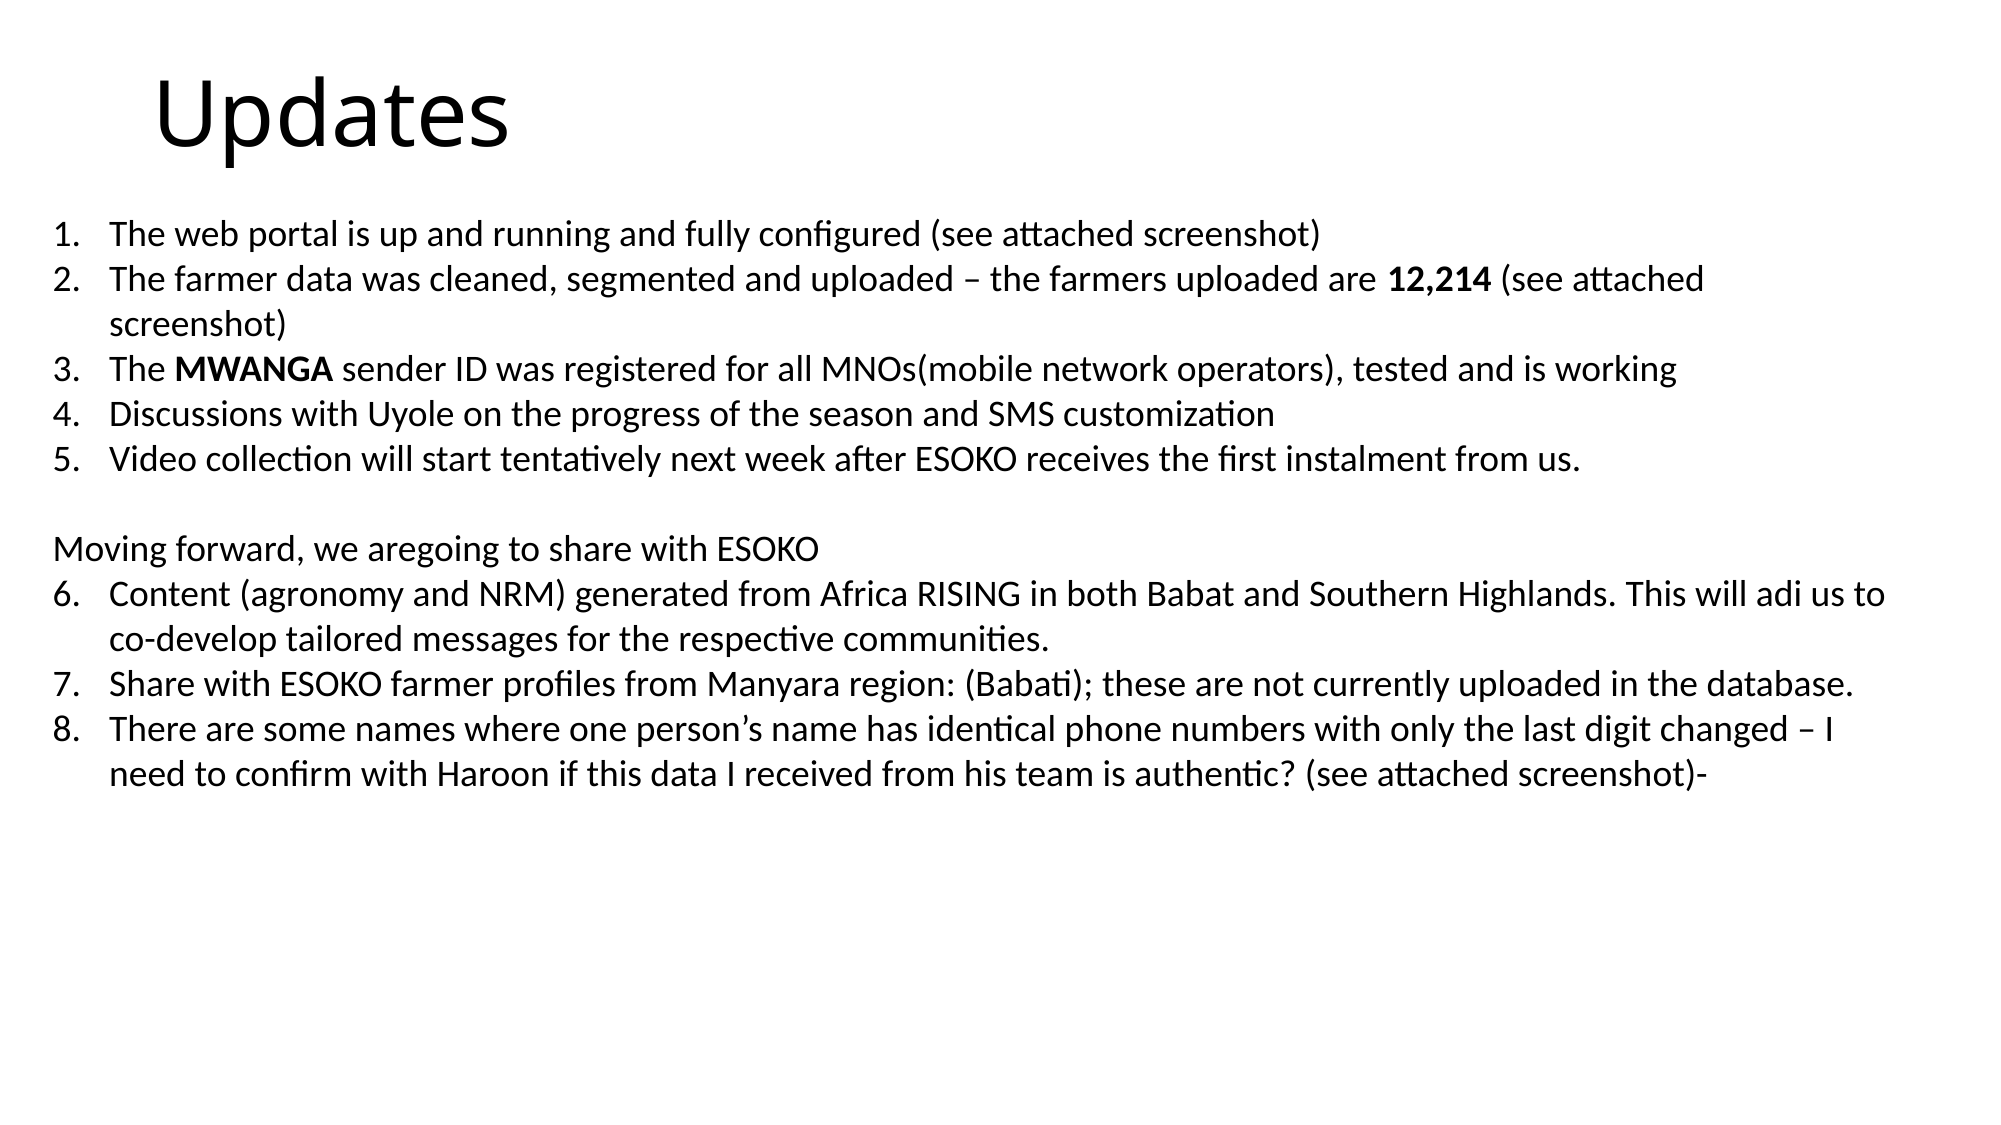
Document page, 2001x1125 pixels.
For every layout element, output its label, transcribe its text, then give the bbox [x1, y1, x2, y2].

text_box The web portal is up and running and fully configured (see attached screenshot) The farmer data was cleaned, segmented and uploaded – the farmers uploaded are 12,214 (see attached screenshot) The MWANGA sender ID was registered for all MNOs(mobile network operators), tested and is working Discussions with Uyole on the progress of the season and SMS customization Video collection will start tentatively next week after ESOKO receives the first instalment from us. Moving forward, we aregoing to share with ESOKO Content (agronomy and NRM) generated from Africa RISING in both Babat and Southern Highlands. This will adi us to co-develop tailored messages for the respective communities. Share with ESOKO farmer profiles from Manyara region: (Babati); these are not currently uploaded in the database. There are some names where one person’s name has identical phone numbers with only the last digit changed – I need to confirm with Haroon if this data I received from his team is authentic? (see attached screenshot)- [38, 201, 1906, 802]
text_box Updates [137, 59, 1863, 201]
